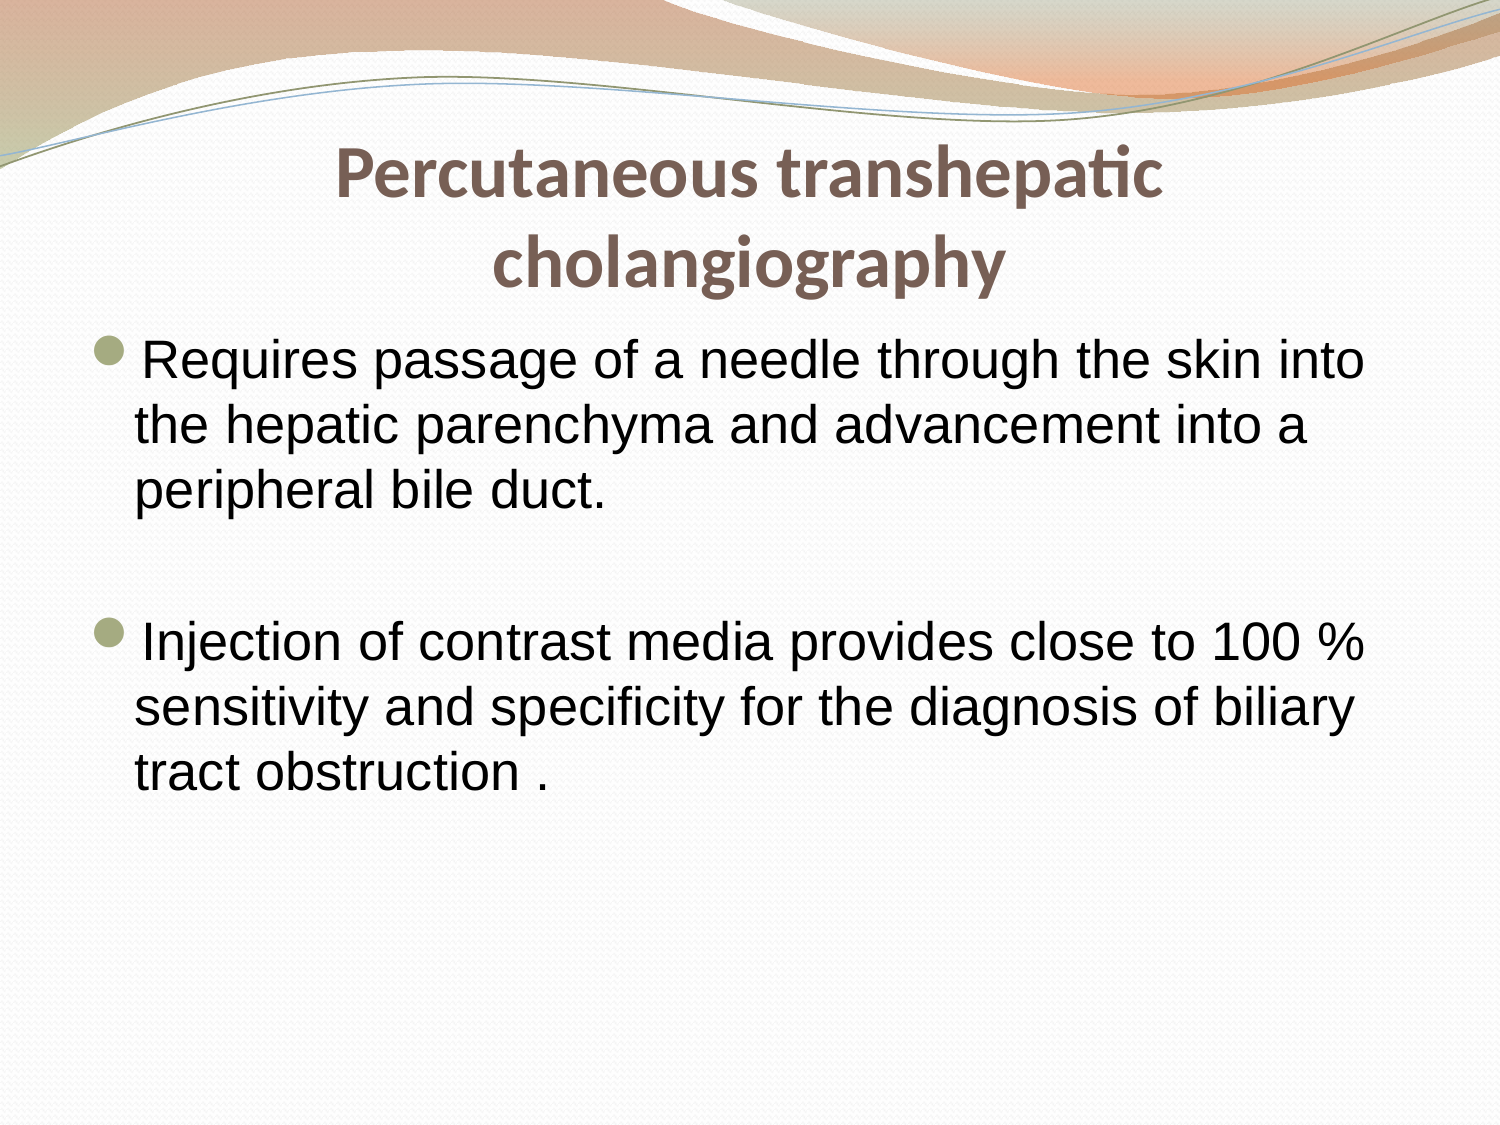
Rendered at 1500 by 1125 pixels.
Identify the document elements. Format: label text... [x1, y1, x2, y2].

list Requires passage of a needle through the skin into the hepatic parenchyma and advancement into a peripheral bile duct. Injection of contrast media provides close to 100 % sensitivity and specificity for the diagnosis of biliary tract obstruction . [75, 317, 1425, 1038]
title Percutaneous transhepatic cholangiography [75, 115, 1425, 303]
